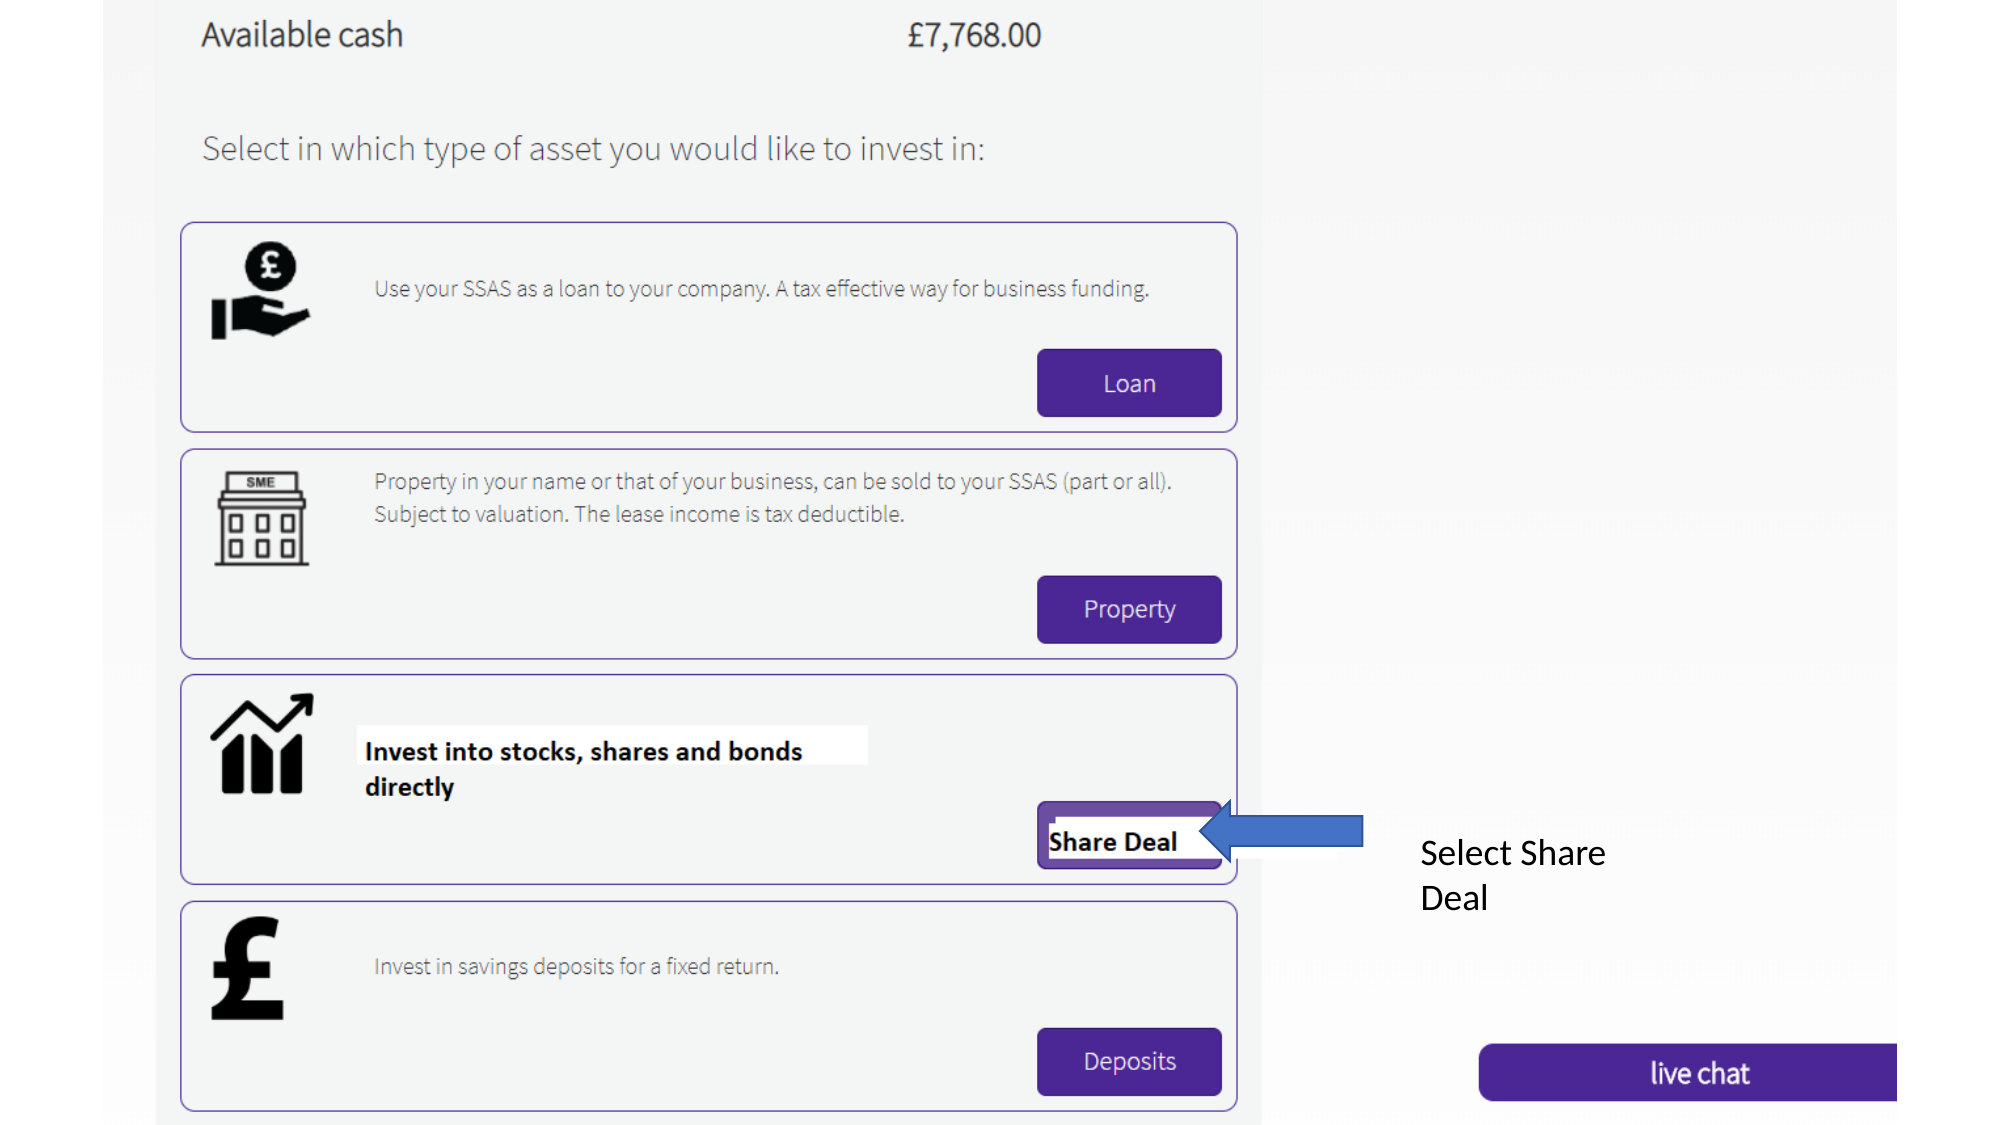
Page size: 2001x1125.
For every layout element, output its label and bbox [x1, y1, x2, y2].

picture [103, 0, 1897, 1125]
